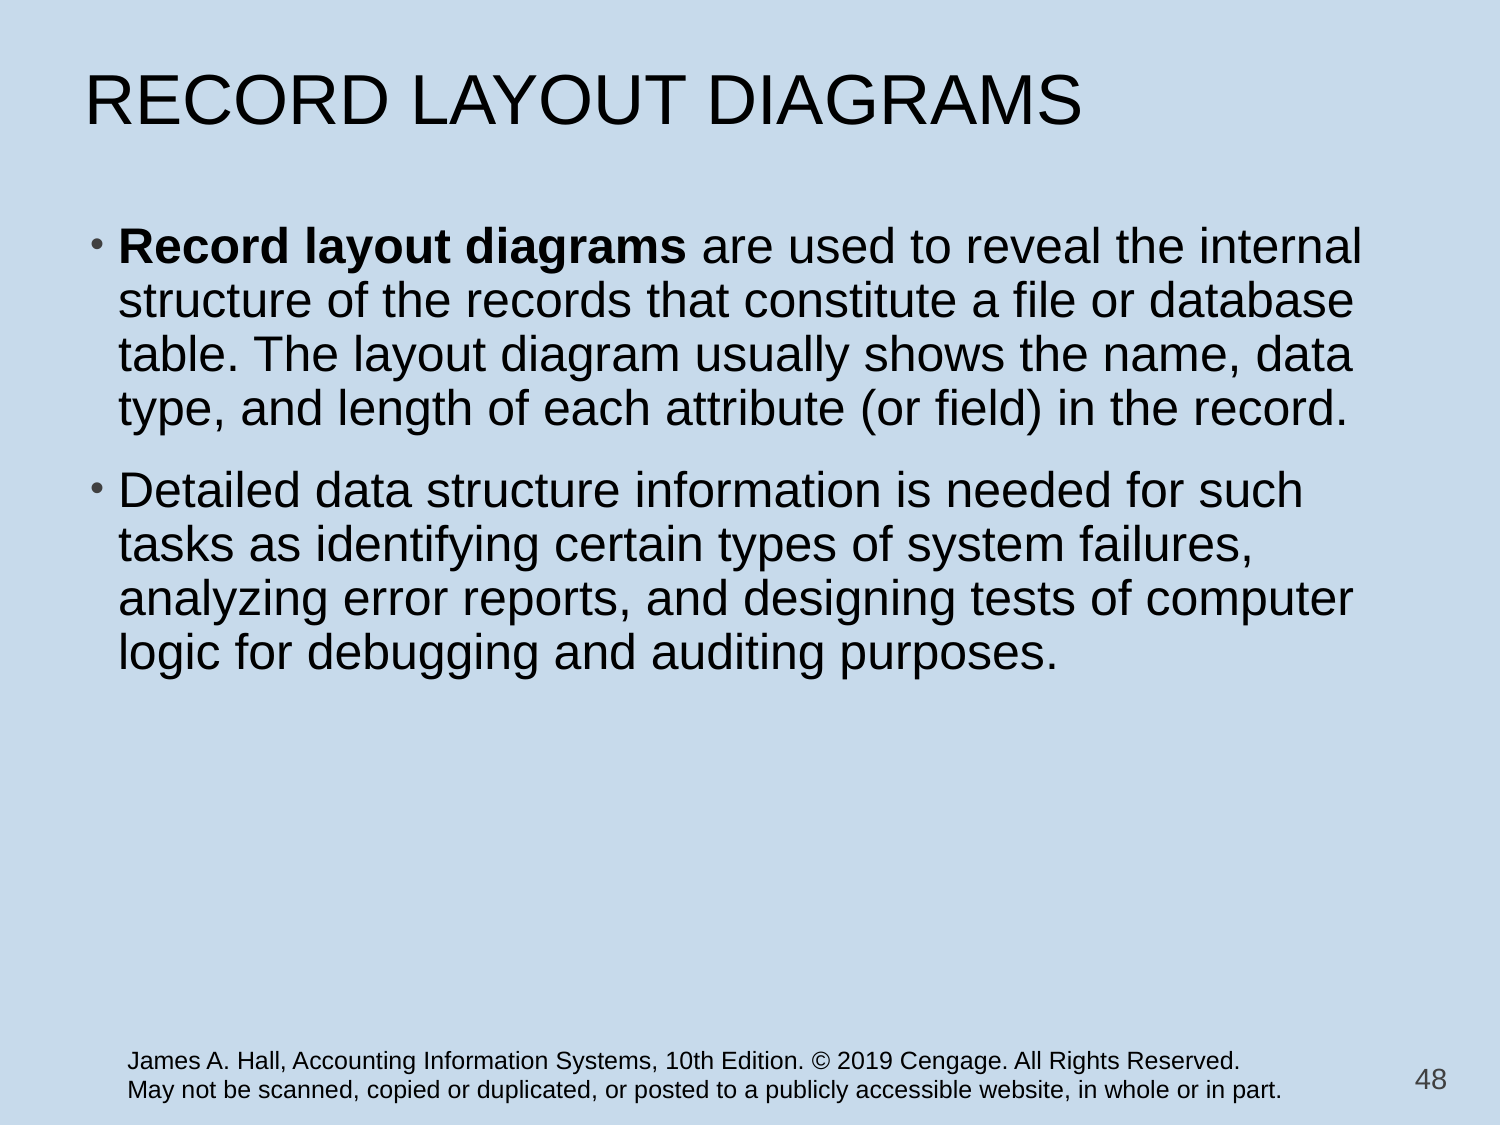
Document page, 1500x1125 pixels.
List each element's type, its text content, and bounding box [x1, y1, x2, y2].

list Record layout diagrams are used to reveal the internal structure of the records that constitute a file or database table. The layout diagram usually shows the name, data type, and length of each attribute (or field) in the record. Detailed data structure information is needed for such tasks as identifying certain types of system failures, analyzing error reports, and designing tests of computer logic for debugging and auditing purposes. [75, 212, 1426, 1000]
title RECORD LAYOUT DIAGRAMS [69, 62, 1420, 188]
slide_number 48 [1400, 1052, 1488, 1113]
